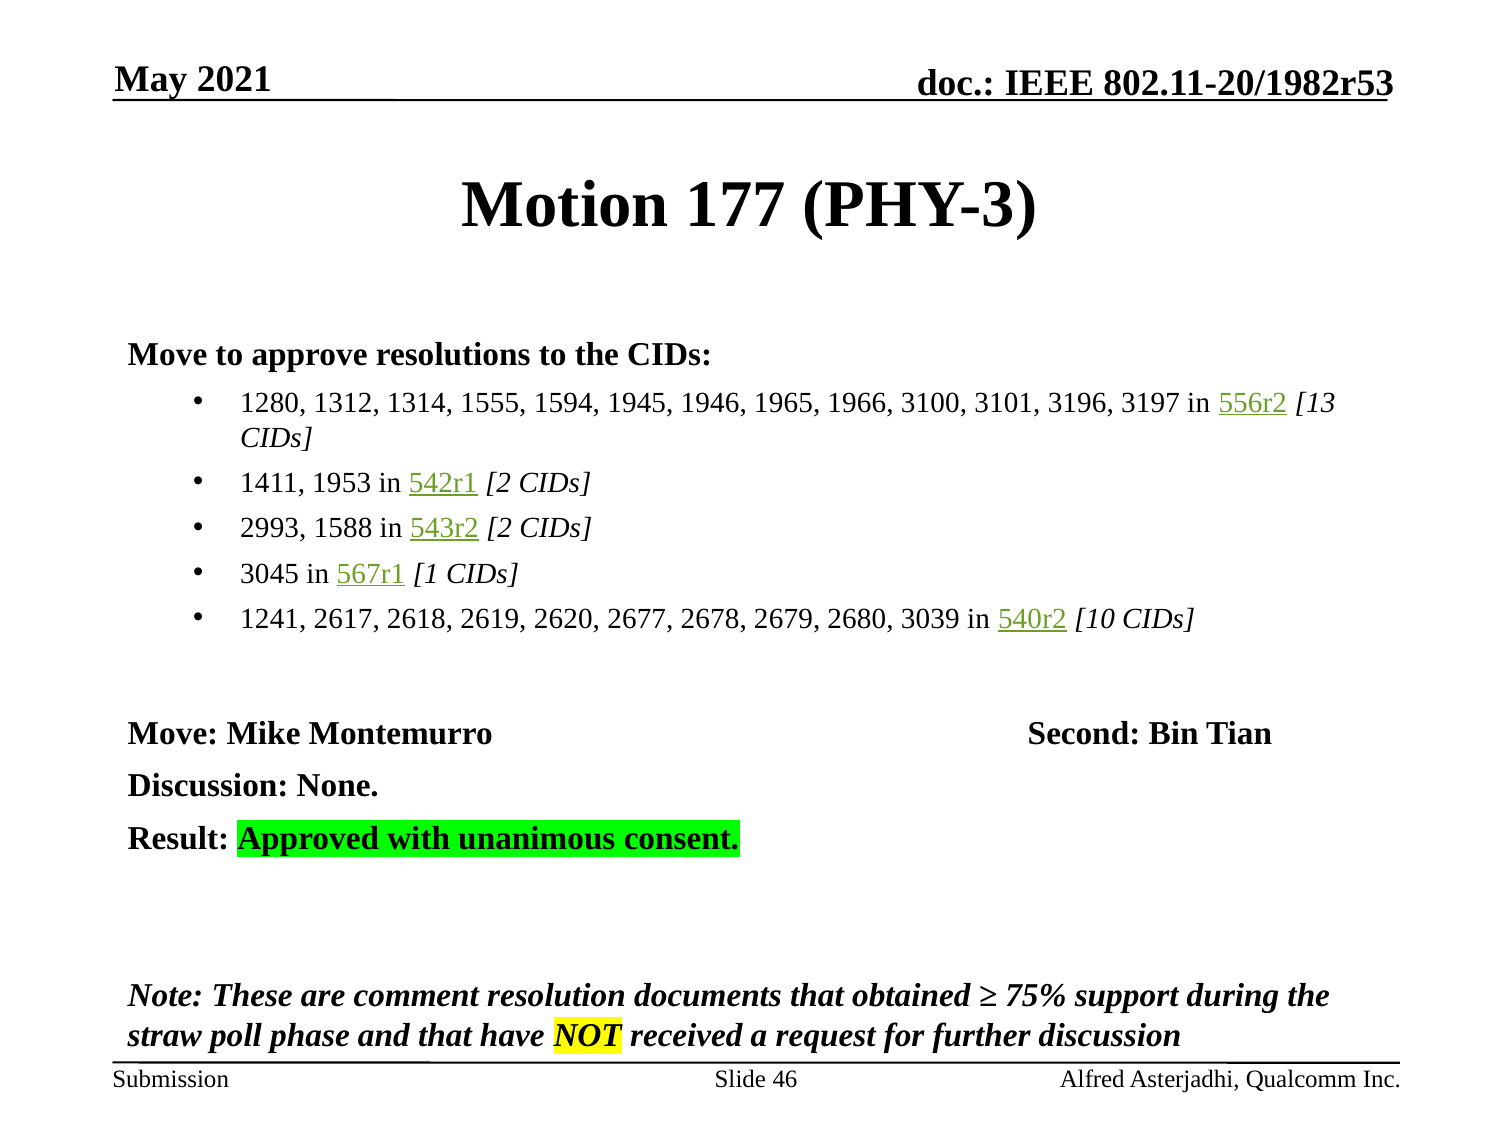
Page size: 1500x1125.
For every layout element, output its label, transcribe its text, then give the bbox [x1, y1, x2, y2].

slide_number Slide 46 [712, 1061, 800, 1123]
list Move to approve resolutions to the CIDs: 1280, 1312, 1314, 1555, 1594, 1945, 1946, 1965, 1966, 3100, 3101, 3196, 3197 in 556r2 [13 CIDs] 1411, 1953 in 542r1 [2 CIDs] 2993, 1588 in 543r2 [2 CIDs] 3045 in 567r1 [1 CIDs] 1241, 2617, 2618, 2619, 2620, 2677, 2678, 2679, 2680, 3039 in 540r2 [10 CIDs] Move: Mike Montemurro Second: Bin Tian Discussion: None. Result: Approved with unanimous consent. Note: These are comment resolution documents that obtained ≥ 75% support during the straw poll phase and that have NOT received a request for further discussion [112, 324, 1388, 1063]
title Motion 177 (PHY-3) [112, 112, 1388, 288]
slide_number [114, 54, 423, 100]
footer Alfred Asterjadhi, Qualcomm Inc. [878, 1061, 1402, 1093]
